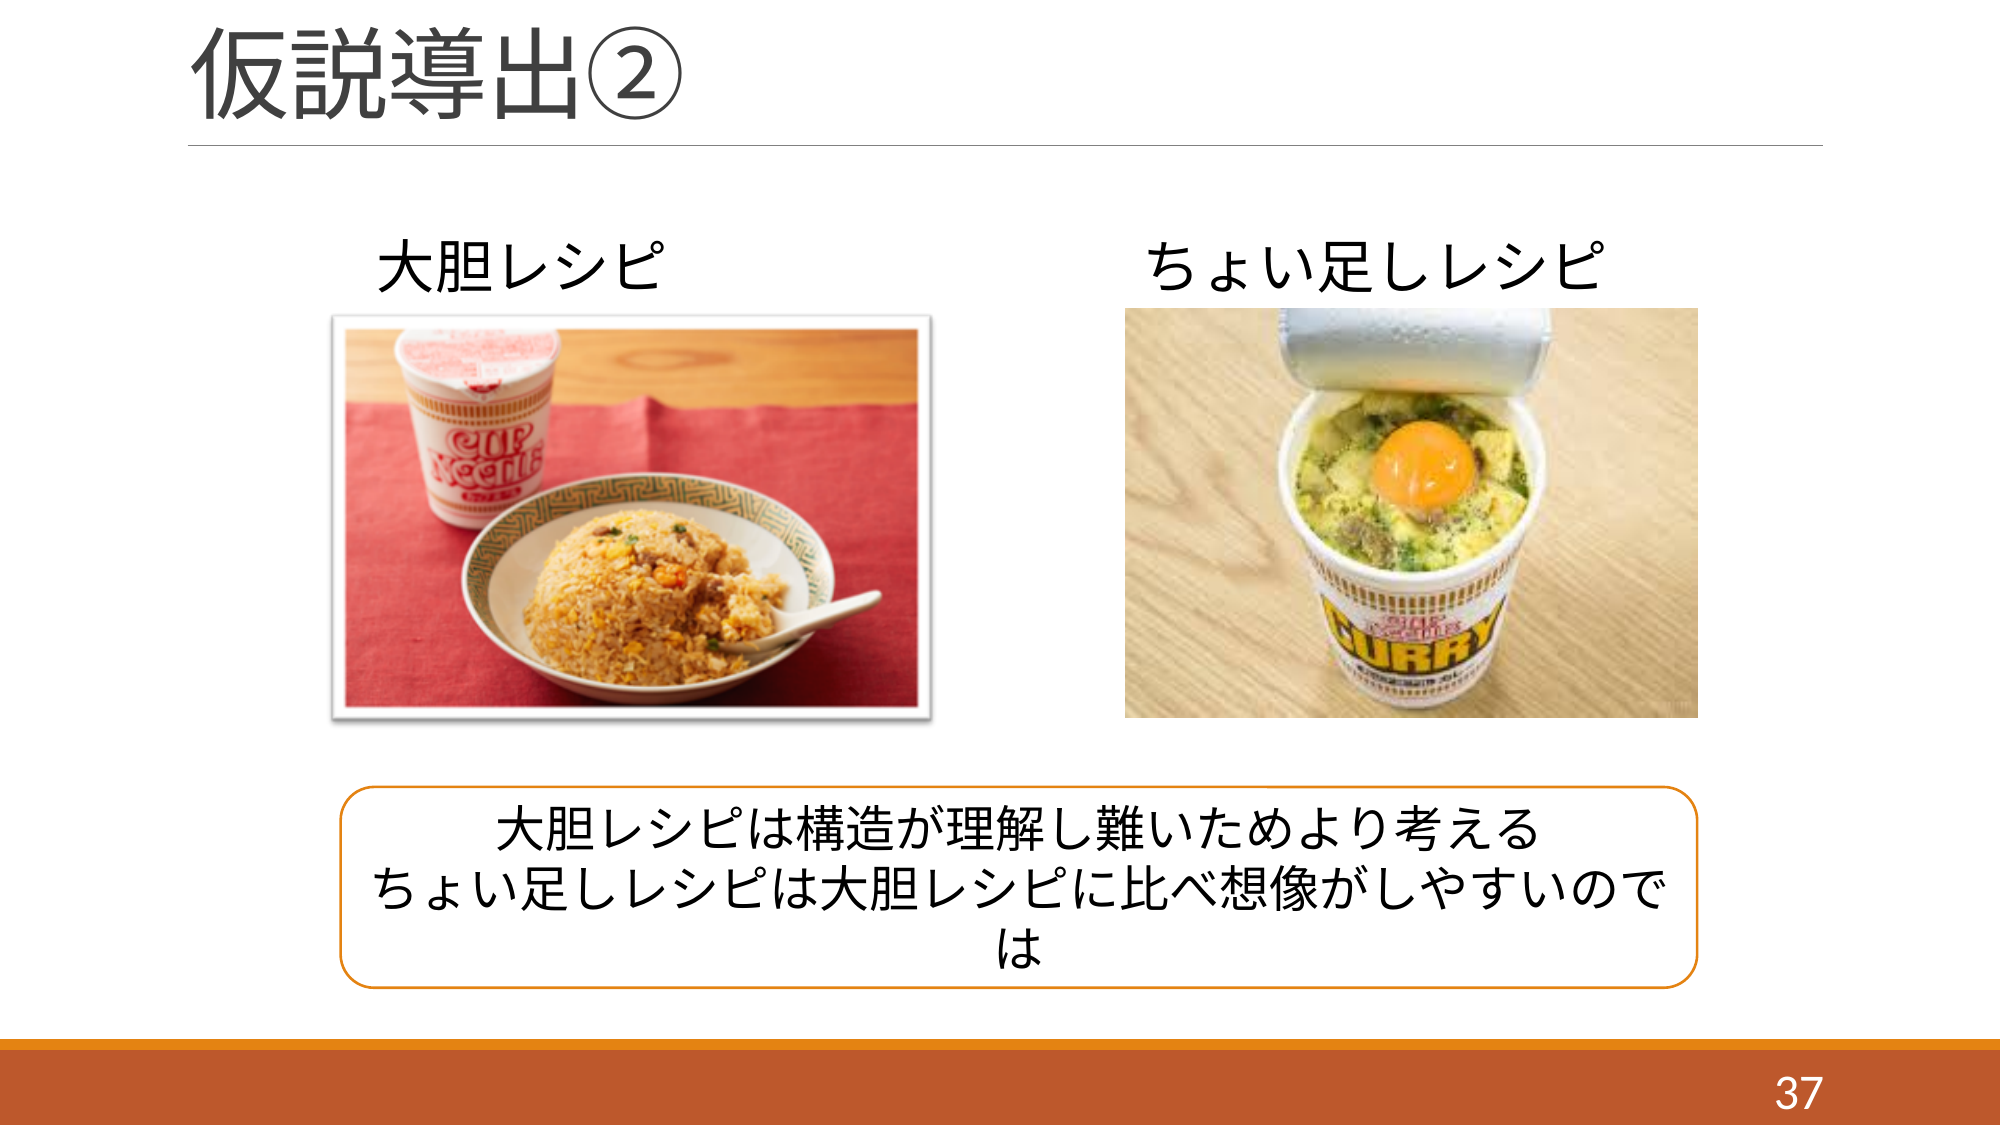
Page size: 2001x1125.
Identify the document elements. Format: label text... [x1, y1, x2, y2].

slide_number 37 [1624, 1059, 1840, 1120]
text_box ちょい足しレシピ [1127, 223, 1623, 306]
picture [1124, 308, 1698, 719]
title 仮説導出② [174, 13, 1825, 140]
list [322, 308, 942, 734]
text_box 大胆レシピは構造が理解し難いためより考える ちょい足しレシピは大胆レシピに比べ想像がしやすいのでは [339, 785, 1699, 990]
text_box 大胆レシピ [362, 223, 683, 305]
